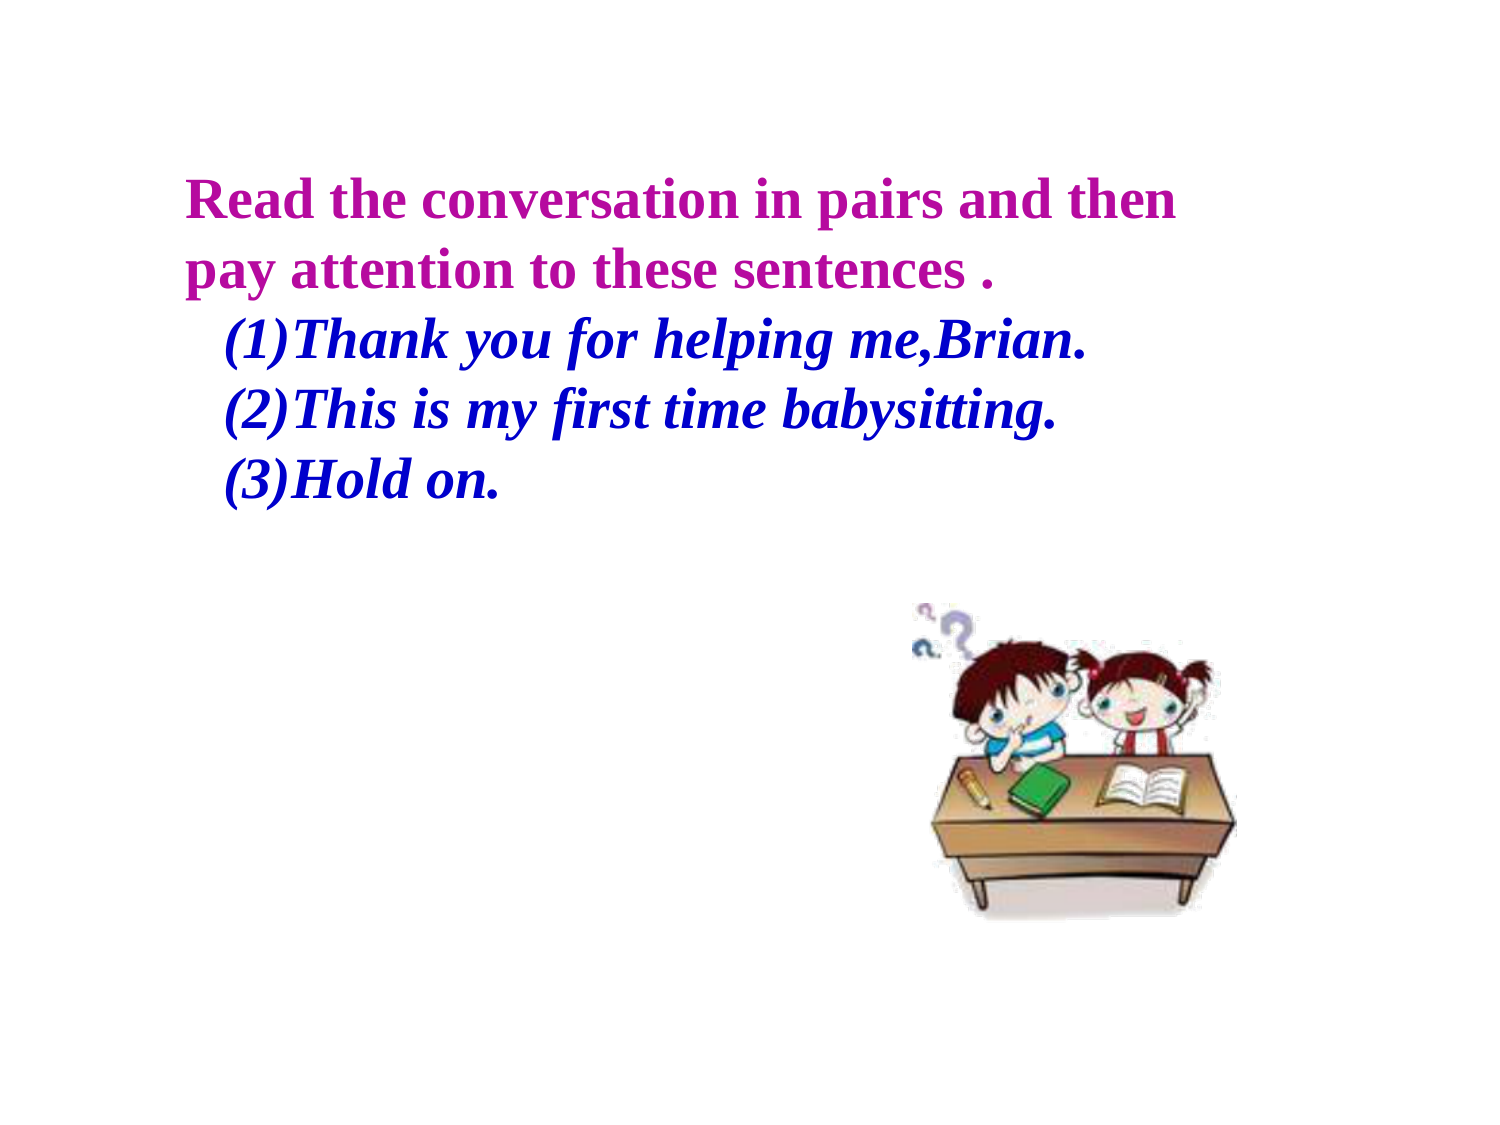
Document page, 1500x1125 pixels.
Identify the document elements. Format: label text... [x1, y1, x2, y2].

picture [911, 603, 1238, 941]
text_box Read the conversation in pairs and then pay attention to these sentences . (1)Thank you for helping me,Brian. (2)This is my first time babysitting. (3)Hold on. [170, 153, 1281, 588]
